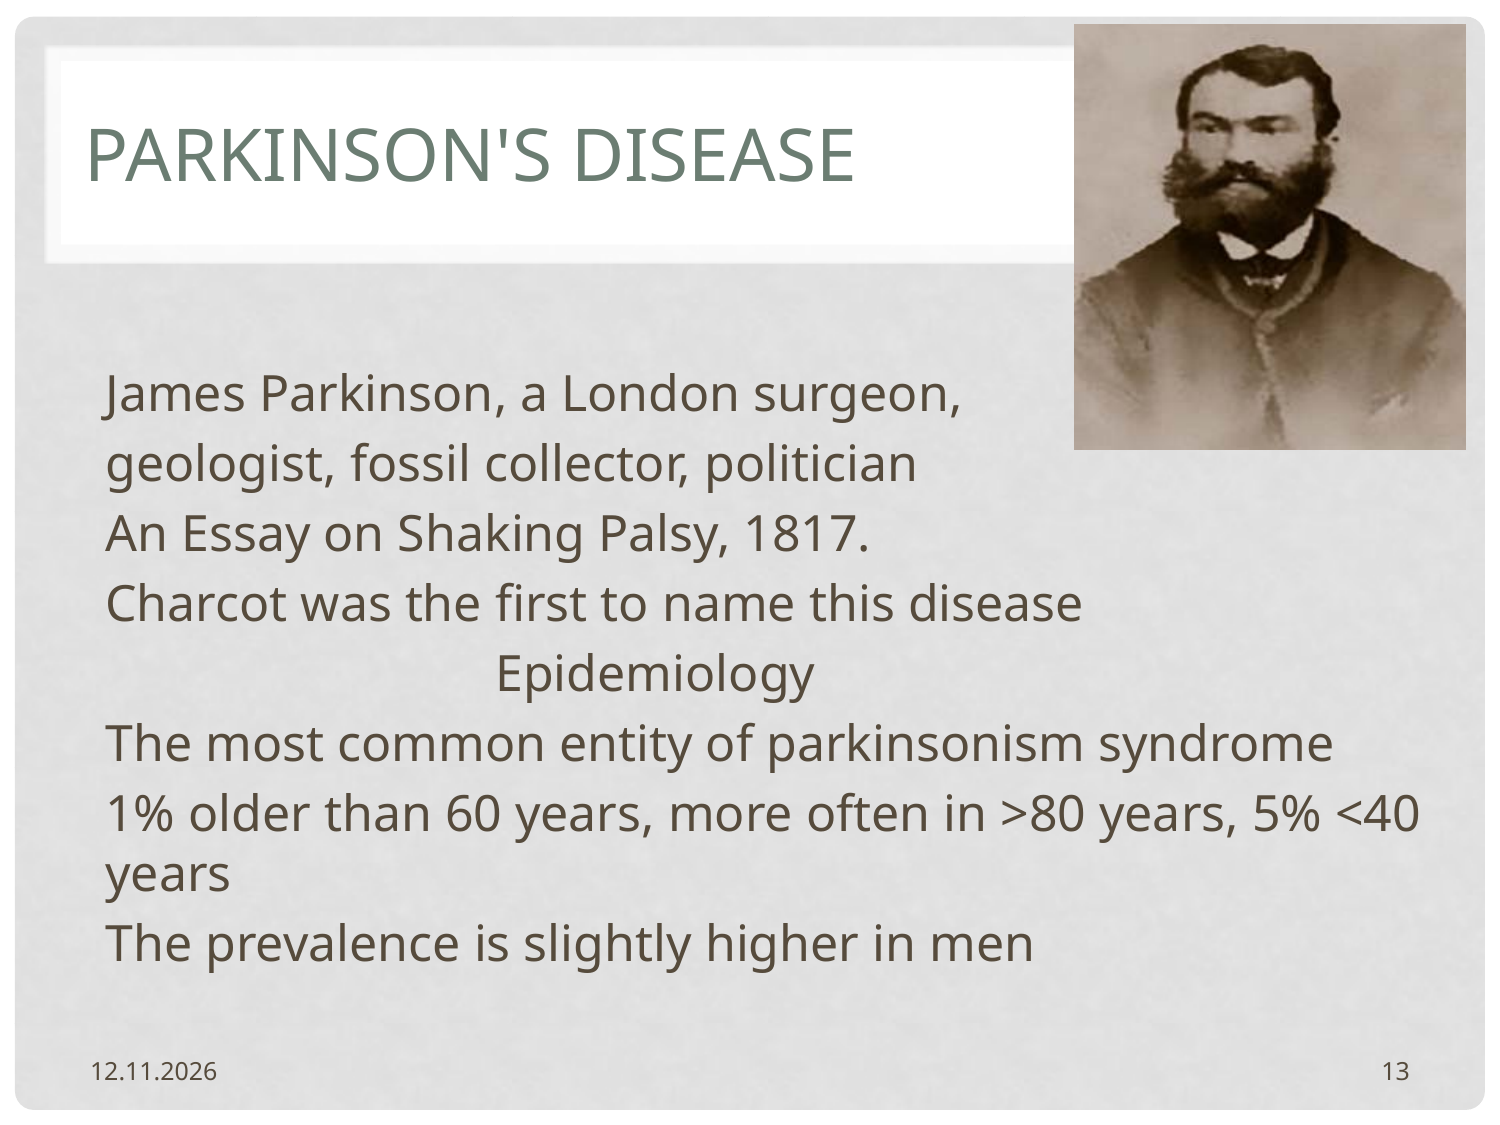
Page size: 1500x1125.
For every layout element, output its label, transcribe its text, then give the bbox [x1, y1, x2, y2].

picture [1074, 24, 1466, 451]
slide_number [75, 1042, 425, 1103]
list James Parkinson, a London surgeon, geologist, fossil collector, politician An Essay on Shaking Palsy, 1817. Charcot was the first to name this disease Epidemiology The most common entity of parkinsonism syndrome 1% older than 60 years, more often in >80 years, 5% <40 years The prevalence is slightly higher in men [90, 354, 1441, 1097]
title PARKINSON'S DISEASE [69, 66, 1074, 238]
slide_number 13 [1074, 1042, 1425, 1103]
